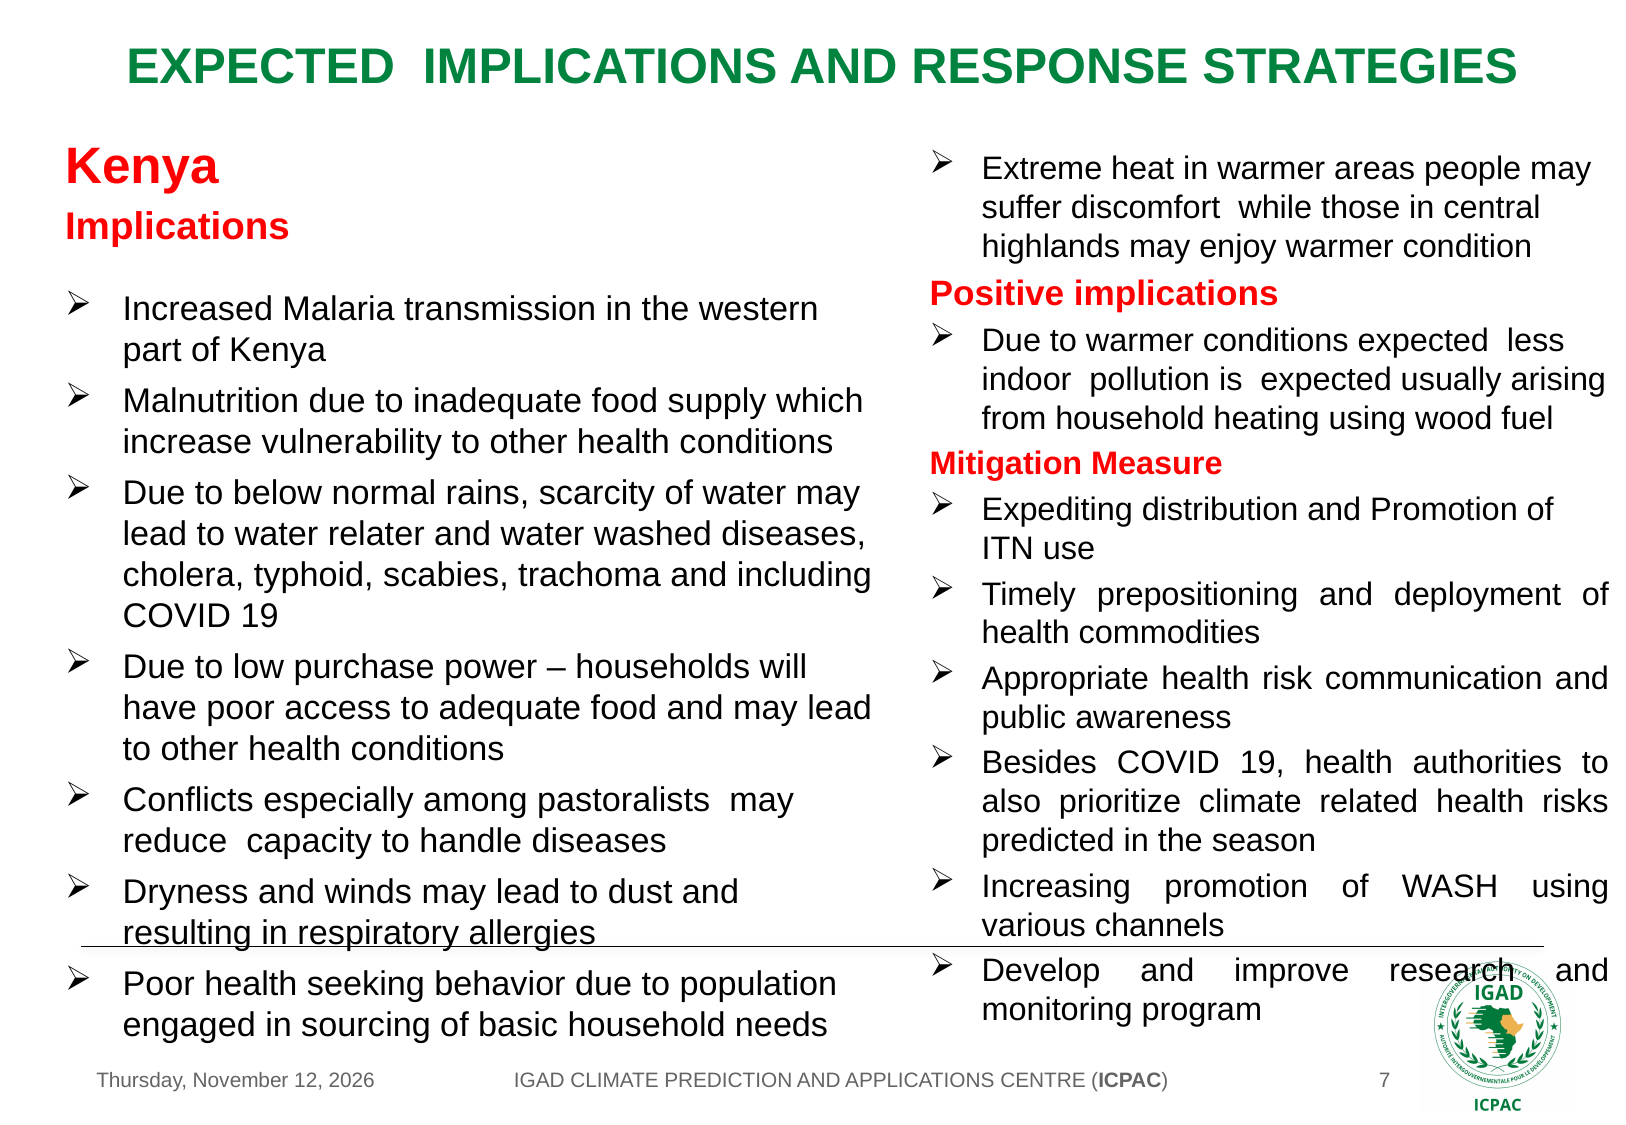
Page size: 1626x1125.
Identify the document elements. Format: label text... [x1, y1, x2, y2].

picture [1420, 1065, 1575, 1113]
list Kenya Implications Increased Malaria transmission in the western part of Kenya Malnutrition due to inadequate food supply which increase vulnerability to other health conditions Due to below normal rains, scarcity of water may lead to water relater and water washed diseases, cholera, typhoid, scabies, trachoma and including COVID 19 Due to low purchase power – households will have poor access to adequate food and may lead to other health conditions Conflicts especially among pastoralists may reduce capacity to handle diseases Dryness and winds may lead to dust and resulting in respiratory allergies Poor health seeking behavior due to population engaged in sourcing of basic household needs [50, 125, 888, 1094]
slide_number 7 [1352, 1065, 1417, 1094]
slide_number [81, 1064, 461, 1094]
title Expected Implications and response strategies [111, 25, 1574, 99]
footer IGAD CLIMATE PREDICTION AND APPLICATIONS CENTRE (ICPAC) [487, 1064, 1195, 1094]
text_box Extreme heat in warmer areas people may suffer discomfort while those in central highlands may enjoy warmer condition Positive implications Due to warmer conditions expected less indoor pollution is expected usually arising from household heating using wood fuel Mitigation Measure Expediting distribution and Promotion of ITN use Timely prepositioning and deployment of health commodities Appropriate health risk communication and public awareness Besides COVID 19, health authorities to also prioritize climate related health risks predicted in the season Increasing promotion of WASH using various channels Develop and improve research and monitoring program [914, 139, 1625, 1065]
